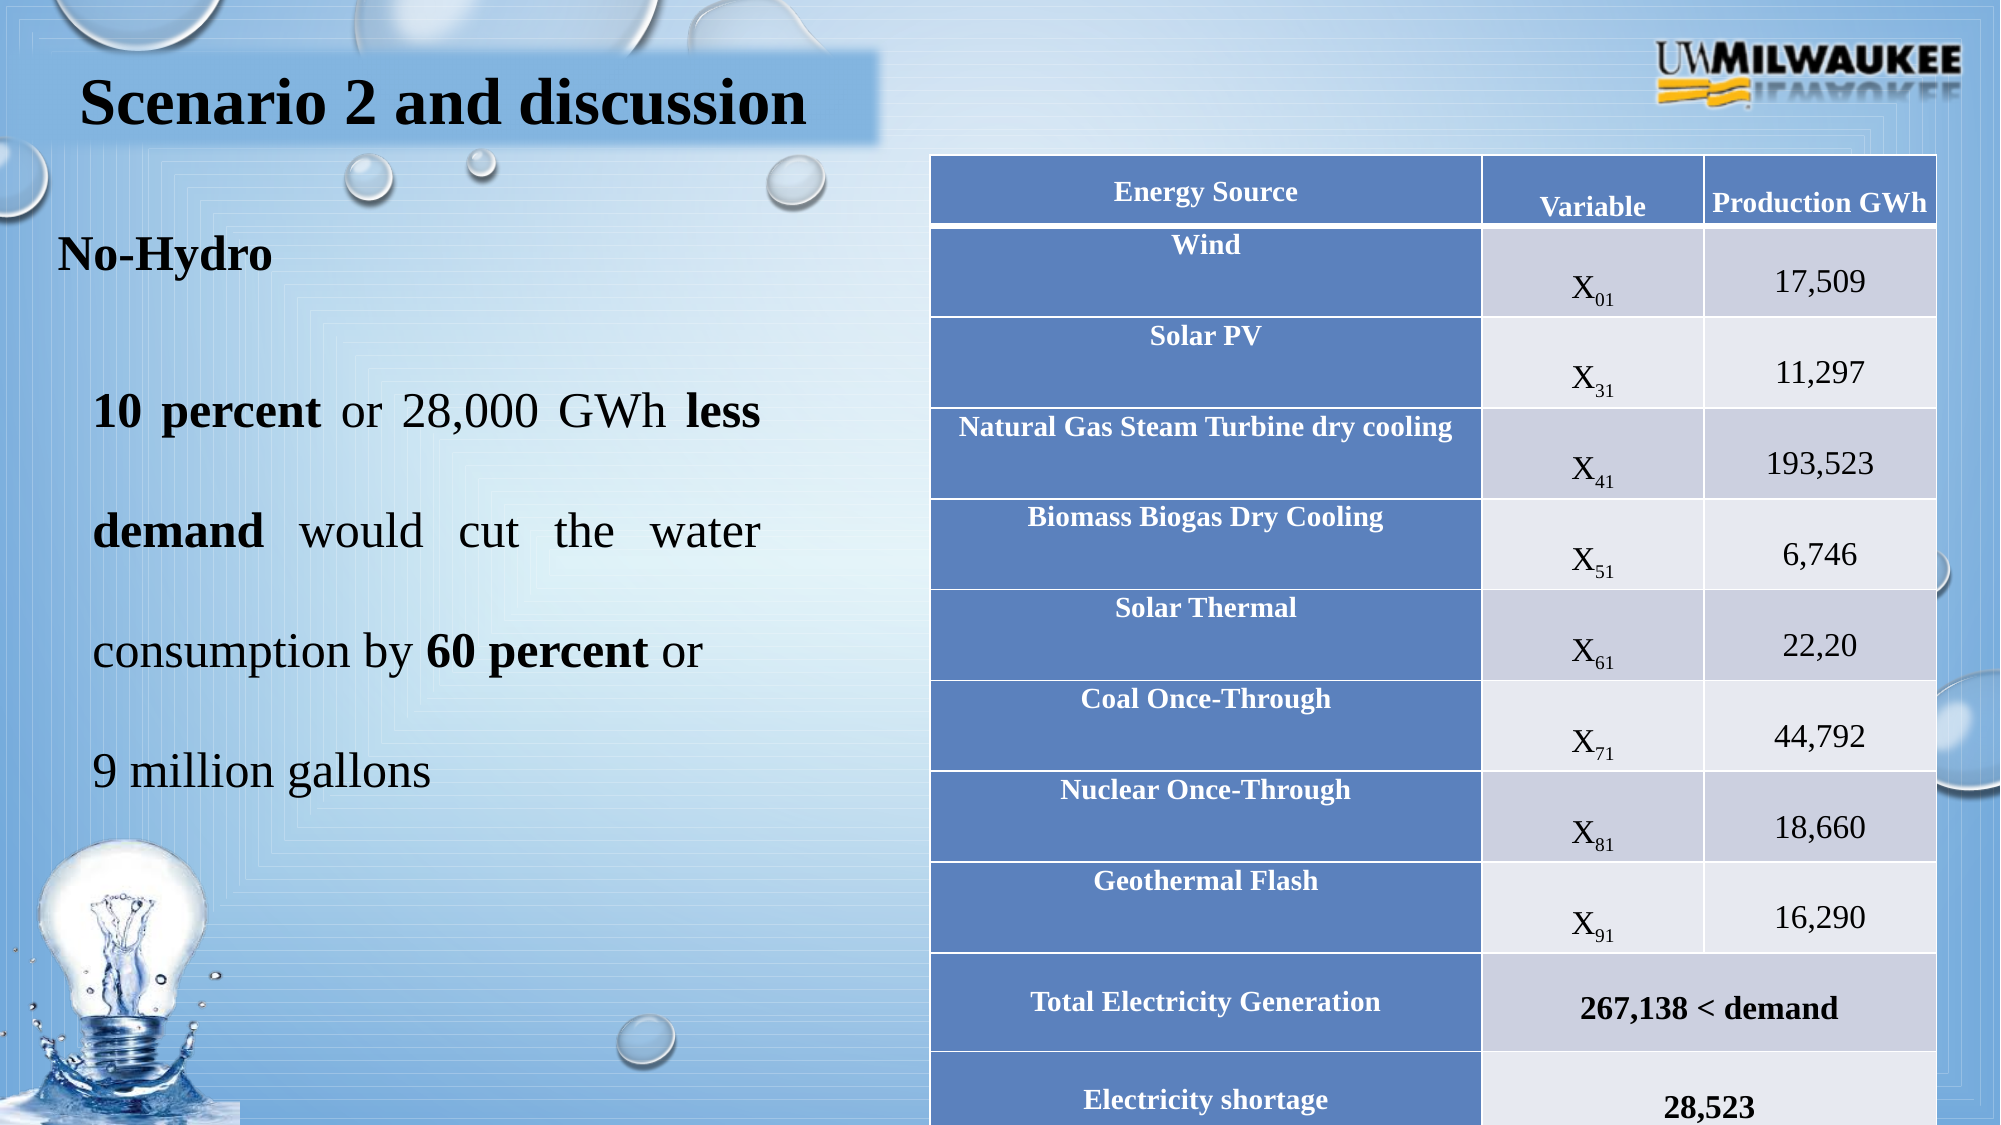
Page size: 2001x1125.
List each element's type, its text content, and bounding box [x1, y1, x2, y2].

table_cell 22,20 [1705, 590, 1936, 680]
picture [0, 0, 2000, 1125]
table_cell Solar PV [931, 318, 1481, 407]
table_cell 11,297 [1705, 318, 1936, 407]
table_cell X81 [1483, 772, 1703, 861]
table_cell X71 [1483, 681, 1703, 770]
table_cell X01 [1483, 229, 1703, 316]
table_cell Biomass Biogas Dry Cooling [931, 500, 1481, 589]
table_header Production GWh [1705, 156, 1936, 223]
table_cell Solar Thermal [931, 590, 1481, 680]
table_cell 44,792 [1705, 681, 1936, 770]
table_cell Wind [931, 229, 1481, 316]
text_box No-Hydro [42, 212, 289, 288]
table_cell 28,523 [1483, 1052, 1936, 1125]
table_cell X31 [1483, 318, 1703, 407]
text_box 10 percent or 28,000 GWh less demand would cut the water consumption by 60 percent or 9 million gallons [77, 310, 776, 805]
table_cell 18,660 [1705, 772, 1936, 861]
table_cell X41 [1483, 409, 1703, 498]
table_cell X91 [1483, 863, 1703, 952]
table_cell 267,138 < demand [1483, 954, 1936, 1051]
table_cell Electricity shortage [931, 1052, 1481, 1125]
table_cell Natural Gas Steam Turbine dry cooling [931, 409, 1481, 498]
table_cell 193,523 [1705, 409, 1936, 498]
table_cell Total Electricity Generation [931, 954, 1481, 1051]
table_cell Geothermal Flash [931, 863, 1481, 952]
text_box Scenario 2 and discussion [16, 57, 872, 139]
table_cell 16,290 [1705, 863, 1936, 952]
table_header Energy Source [931, 156, 1481, 223]
table_cell Nuclear Once-Through [931, 772, 1481, 861]
table_cell X61 [1483, 590, 1703, 680]
table_cell 6,746 [1705, 500, 1936, 589]
table_cell 17,509 [1705, 229, 1936, 316]
slide_number 43 [1724, 965, 1851, 1025]
table_header Variable [1483, 156, 1703, 223]
table_cell Coal Once-Through [931, 681, 1481, 770]
table_cell X51 [1483, 500, 1703, 589]
